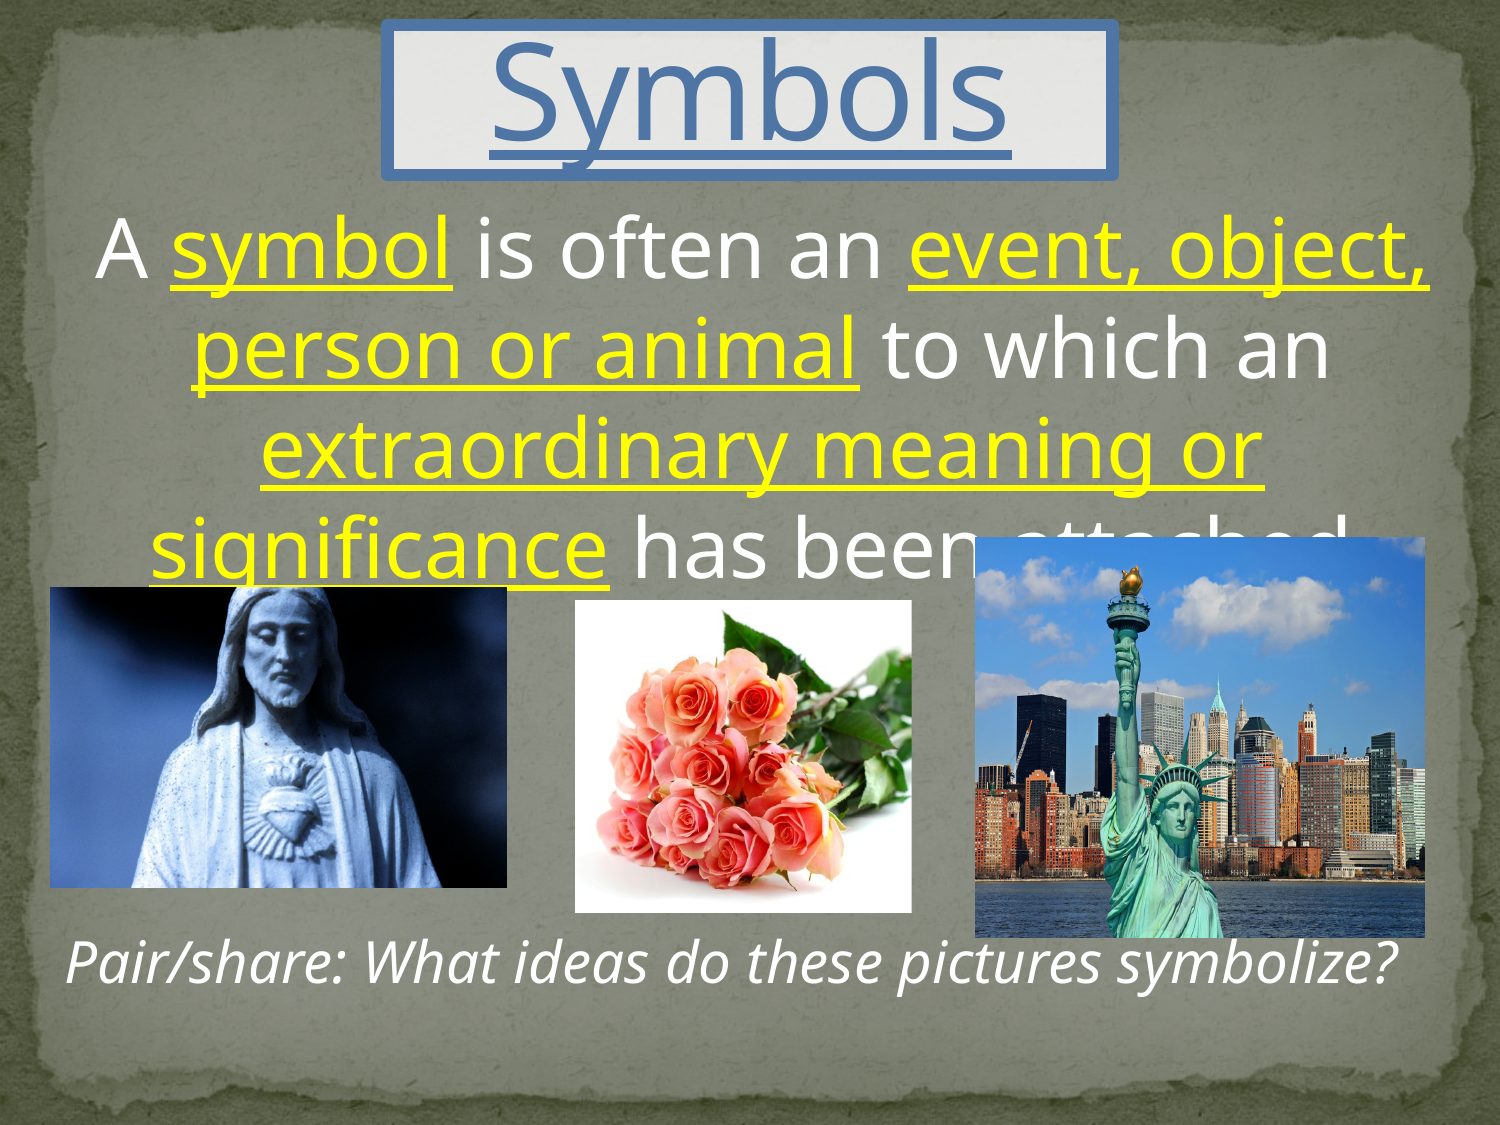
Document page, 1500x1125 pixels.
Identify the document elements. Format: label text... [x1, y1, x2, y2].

text_box Pair/share: What ideas do these pictures symbolize? [50, 917, 1425, 1003]
picture [50, 587, 507, 888]
title Symbols [387, 24, 1113, 175]
list A symbol is often an event, object, person or animal to which an extraordinary meaning or significance has been attached. [37, 187, 1488, 938]
picture [975, 537, 1425, 936]
picture [575, 600, 912, 913]
